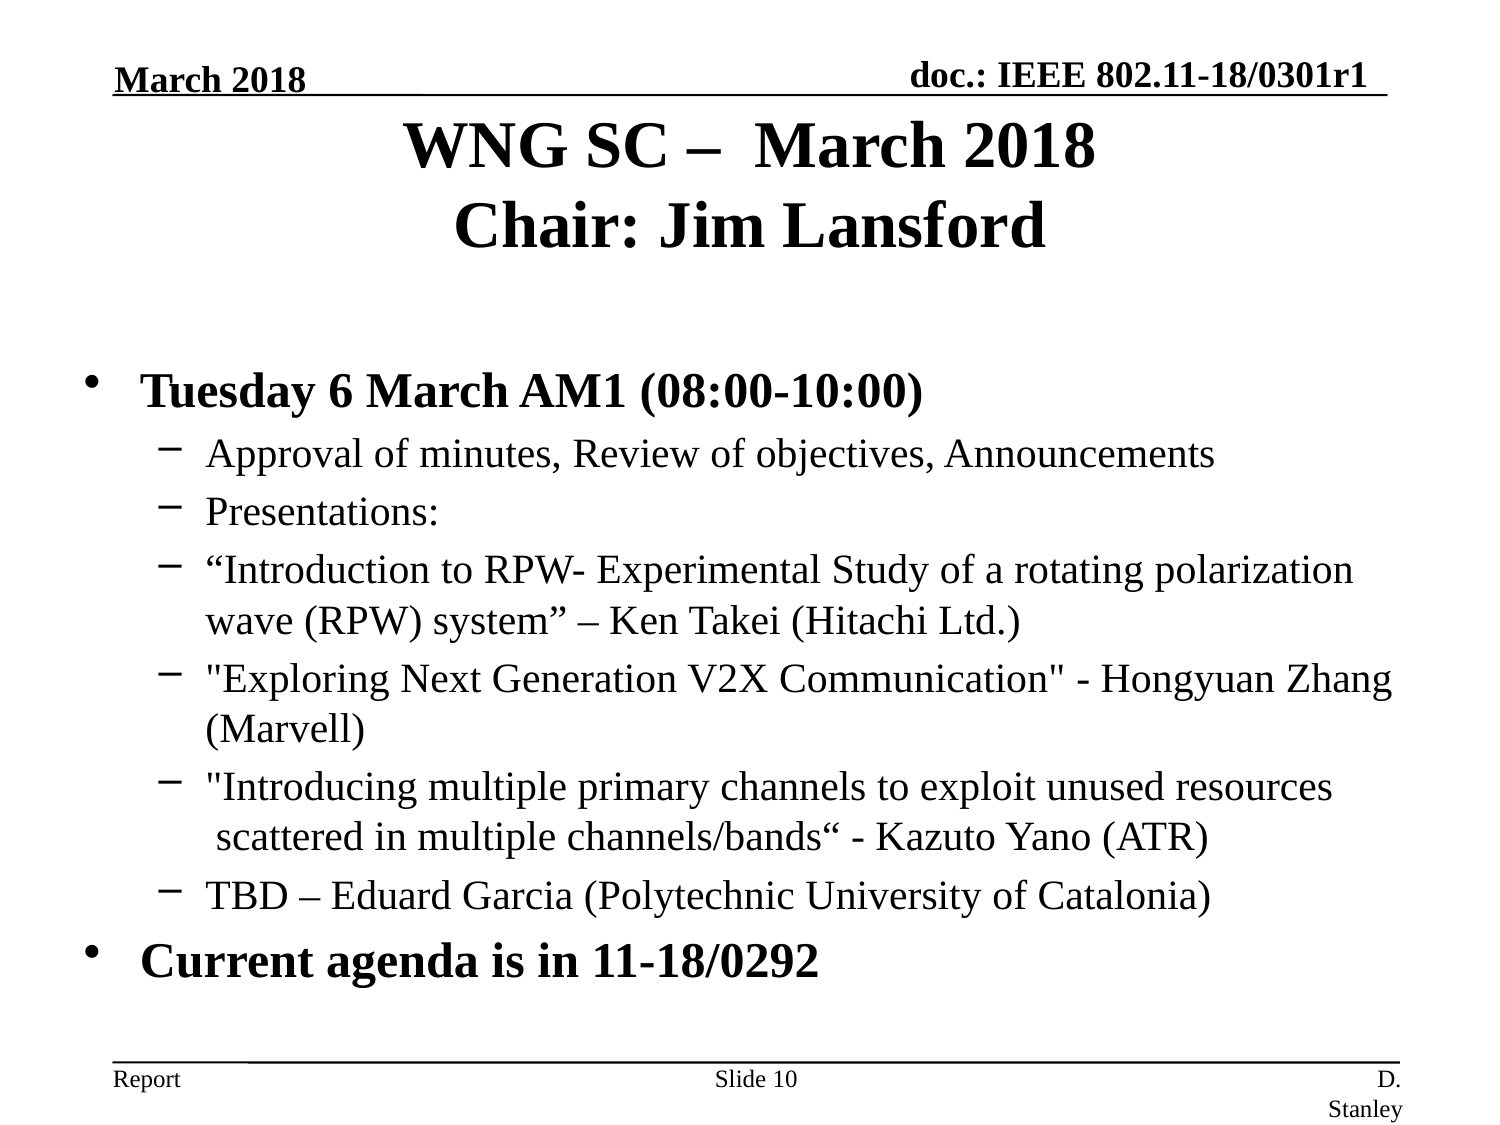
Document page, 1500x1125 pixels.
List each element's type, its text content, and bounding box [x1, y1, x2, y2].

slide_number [114, 54, 309, 100]
title WNG SC – March 2018 Chair: Jim Lansford [112, 125, 1388, 238]
text_box Tuesday 6 March AM1 (08:00-10:00) Approval of minutes, Review of objectives, Announcements Presentations: “Introduction to RPW- Experimental Study of a rotating polarization wave (RPW) system” – Ken Takei (Hitachi Ltd.) "Exploring Next Generation V2X Communication" - Hongyuan Zhang (Marvell) "Introducing multiple primary channels to exploit unused resources scattered in multiple channels/bands“ - Kazuto Yano (ATR) TBD – Eduard Garcia (Polytechnic University of Catalonia) Current agenda is in 11-18/0292 [68, 349, 1432, 1115]
